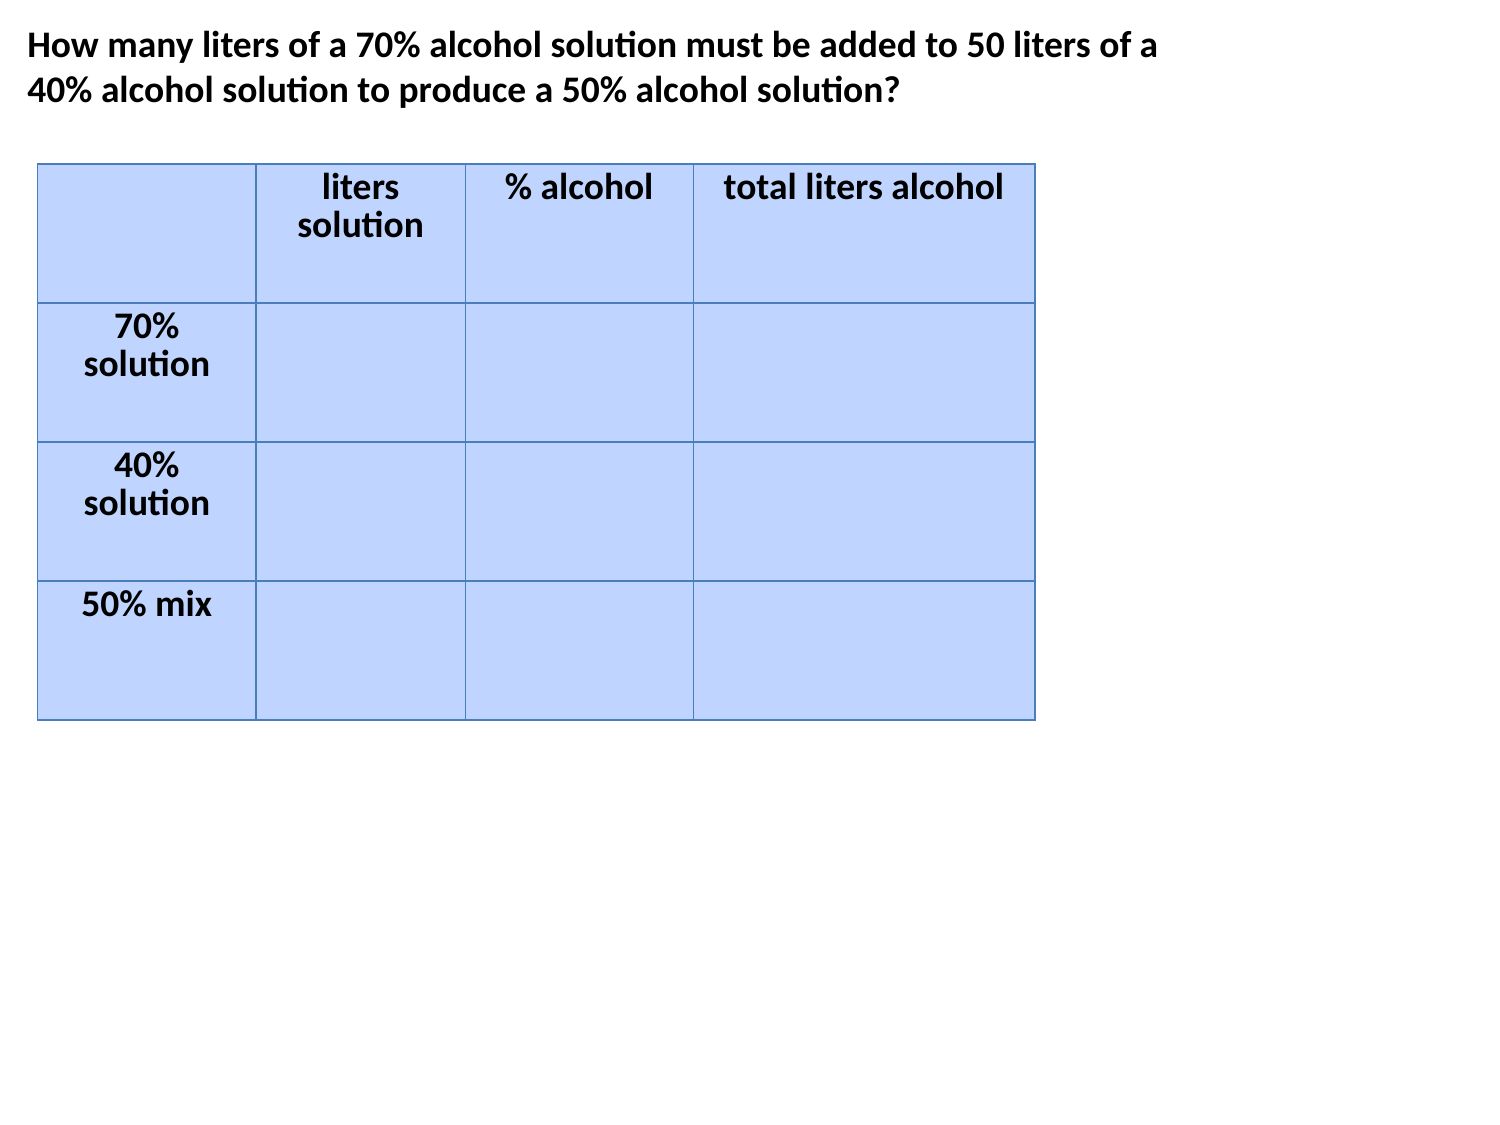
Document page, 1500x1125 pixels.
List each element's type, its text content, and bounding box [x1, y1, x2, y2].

table_cell 50% mix [38, 582, 255, 719]
table_header liters solution [257, 165, 465, 302]
table_cell [466, 582, 693, 719]
table_cell [694, 582, 1034, 719]
table_cell 40% solution [38, 443, 255, 580]
table_cell [257, 443, 465, 580]
table_cell 70% solution [38, 304, 255, 441]
table_header total liters alcohol [694, 165, 1034, 302]
text_box How many liters of a 70% alcohol solution must be added to 50 liters of a 40% alcohol solution to produce a 50% alcohol solution? [12, 12, 1188, 163]
table_cell [257, 304, 465, 441]
table_cell [257, 582, 465, 719]
table_cell [694, 304, 1034, 441]
table_cell [694, 443, 1034, 580]
table_header [38, 165, 255, 302]
table_header % alcohol [466, 165, 693, 302]
table_cell [466, 304, 693, 441]
table_cell [466, 443, 693, 580]
